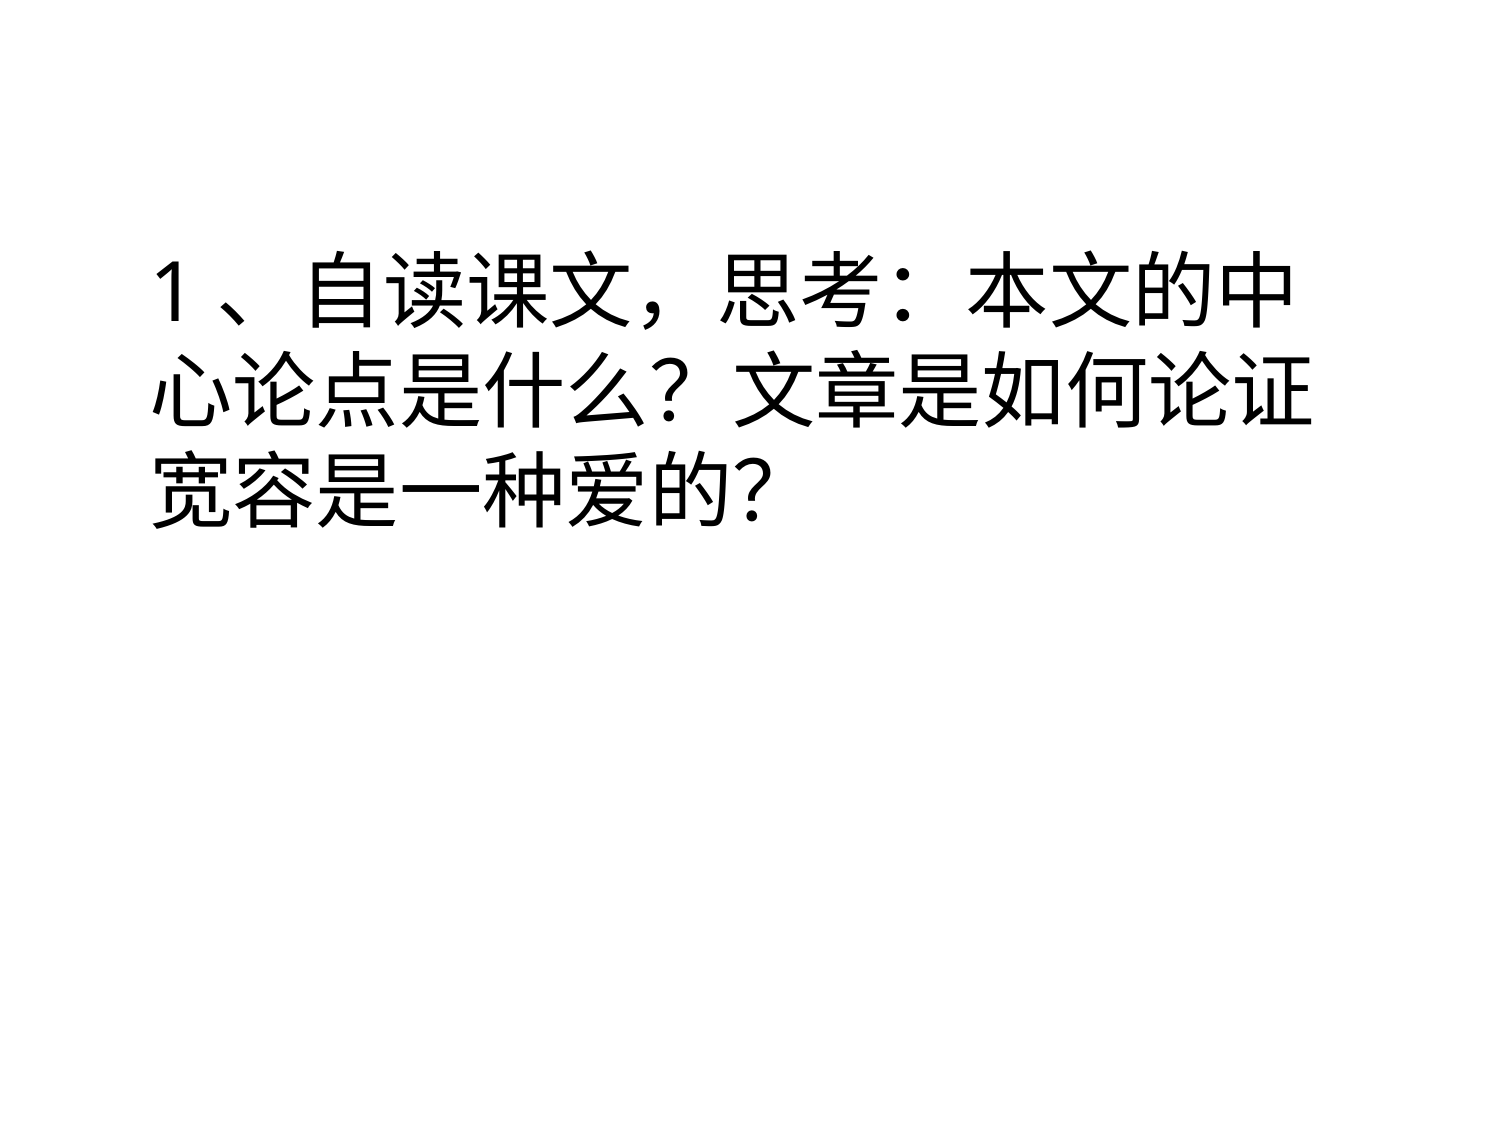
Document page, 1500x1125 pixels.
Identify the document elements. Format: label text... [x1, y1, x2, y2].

text_box 1、自读课文，思考：本文的中心论点是什么？文章是如何论证宽容是一种爱的？ [134, 230, 1361, 546]
